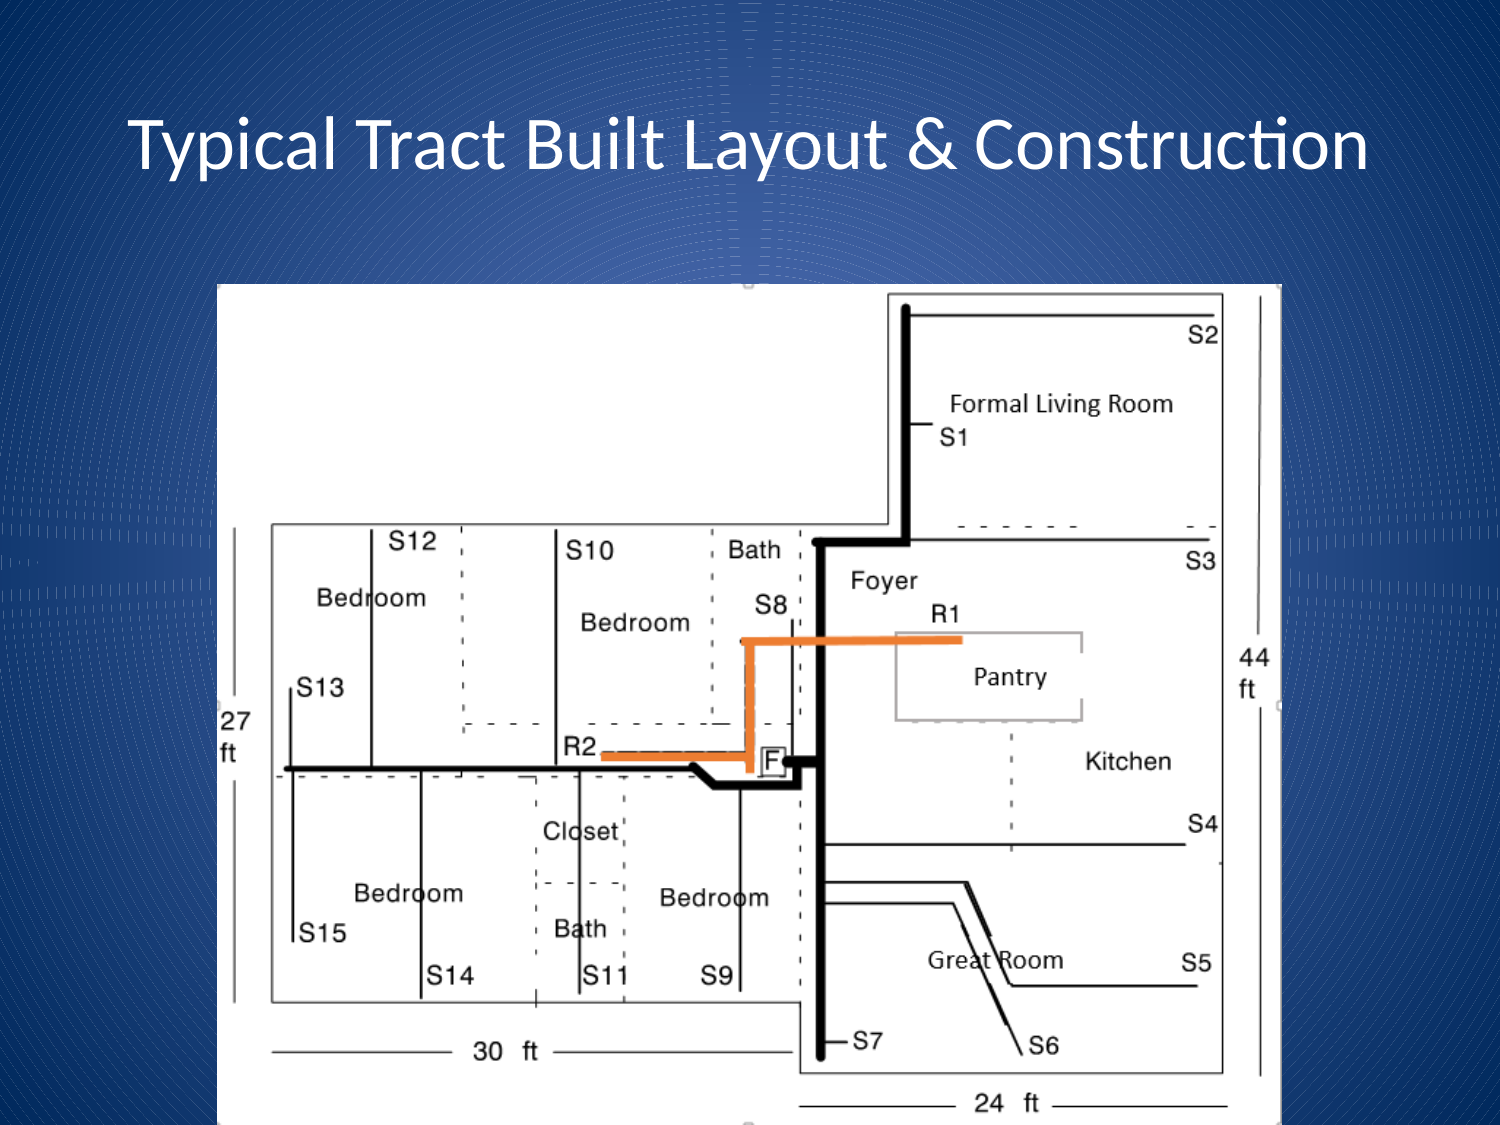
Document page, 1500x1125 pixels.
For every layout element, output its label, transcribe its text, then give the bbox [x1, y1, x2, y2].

title Typical Tract Built Layout & Construction [75, 45, 1425, 233]
picture [217, 283, 1283, 1125]
